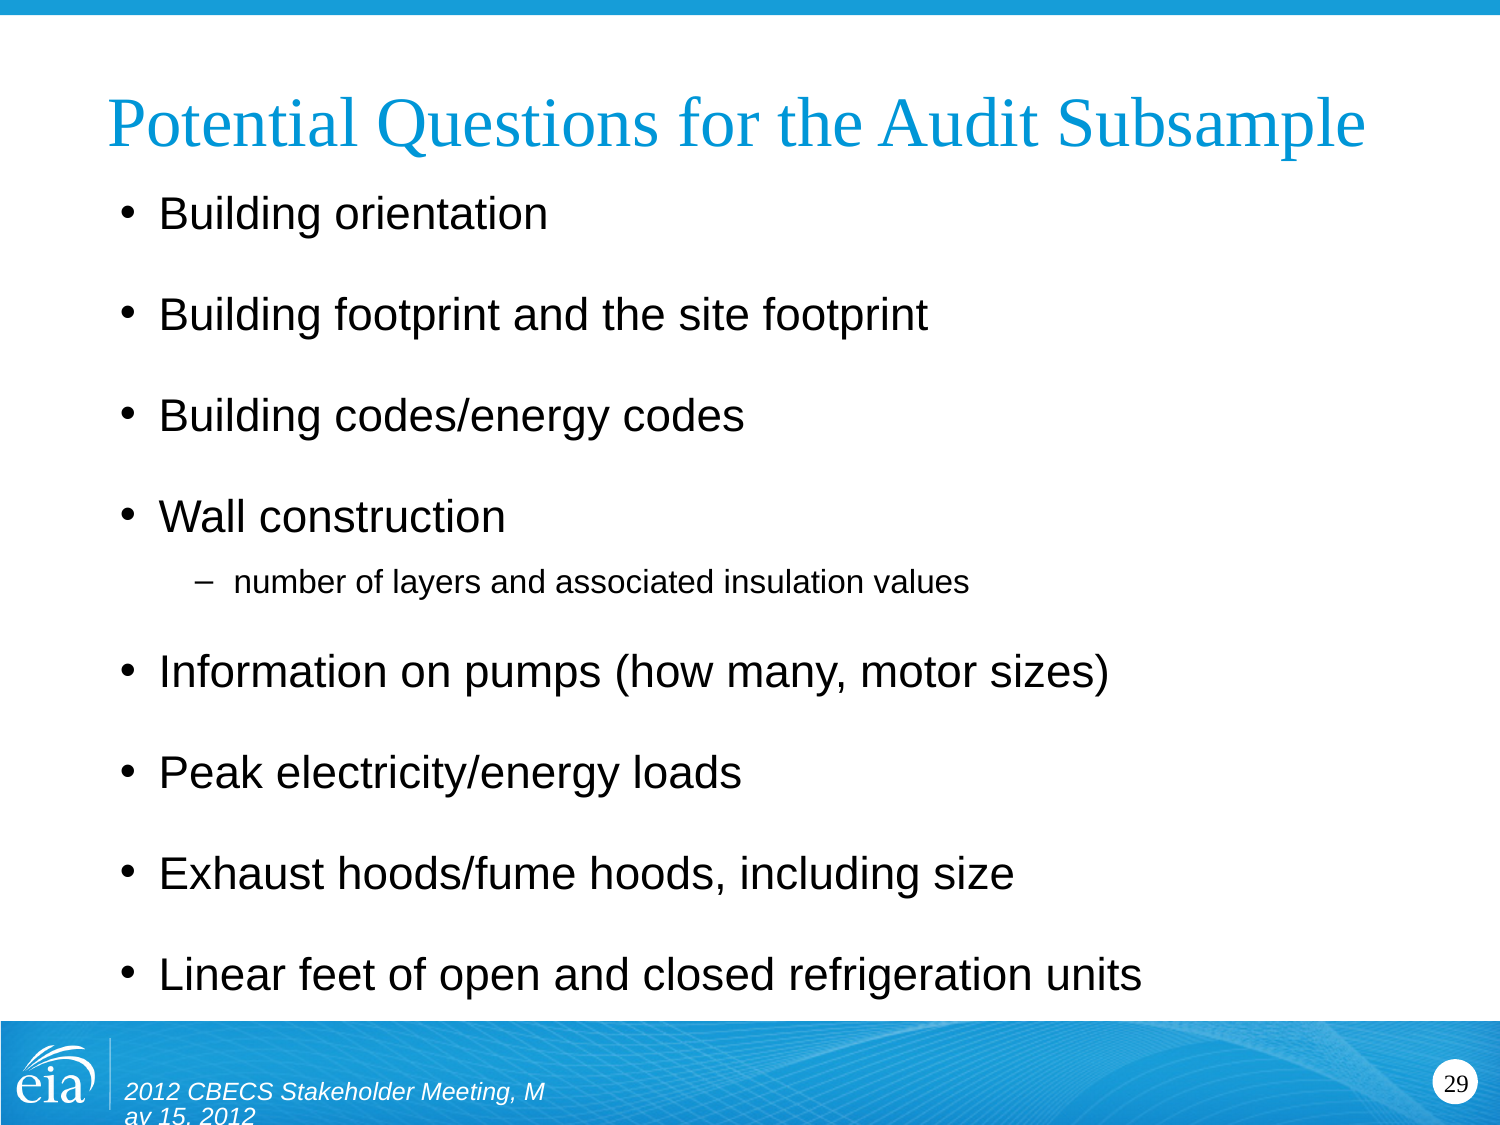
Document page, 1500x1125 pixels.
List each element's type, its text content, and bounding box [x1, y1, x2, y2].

footer 2012 CBECS Stakeholder Meeting, May 15, 2012 [109, 1048, 570, 1113]
picture [2, 1021, 1500, 1125]
title Potential Questions for the Audit Subsample [92, 0, 1413, 169]
slide_number 29 [1425, 1053, 1488, 1113]
list Building orientation Building footprint and the site footprint Building codes/energy codes Wall construction number of layers and associated insulation values Information on pumps (how many, motor sizes) Peak electricity/energy loads Exhaust hoods/fume hoods, including size Linear feet of open and closed refrigeration units [105, 176, 1425, 930]
